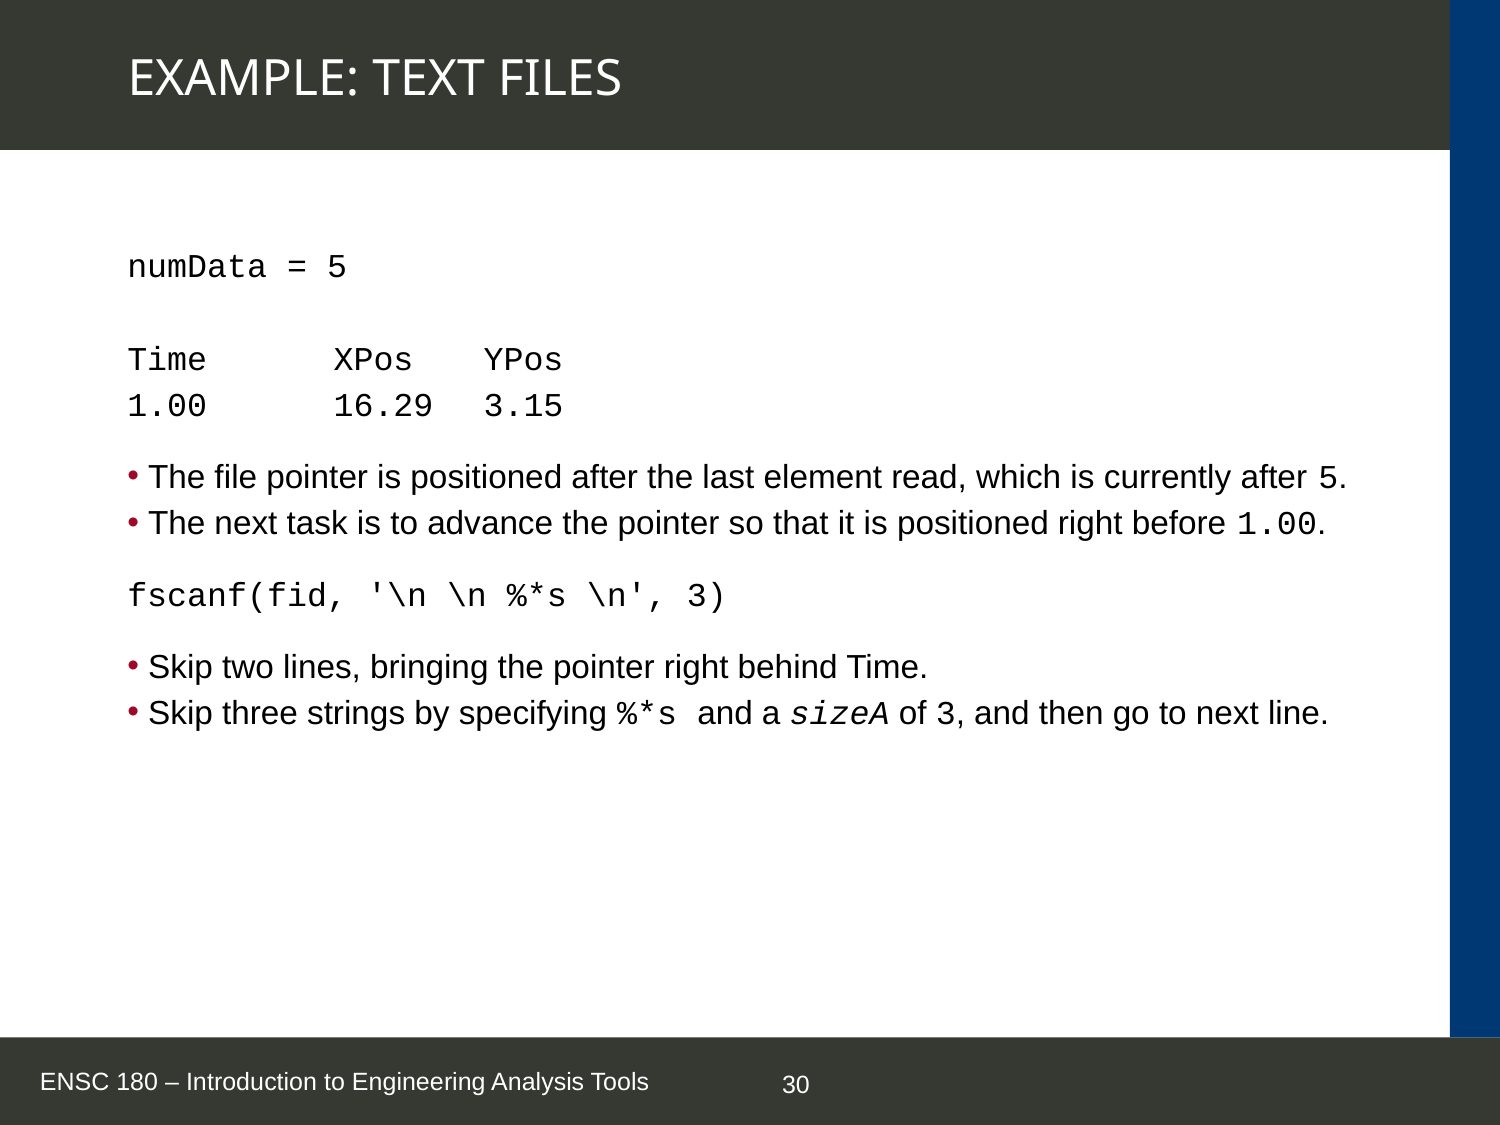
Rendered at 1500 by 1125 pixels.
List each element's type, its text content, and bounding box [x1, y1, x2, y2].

footer ENSC 180 – Introduction to Engineering Analysis Tools [24, 1057, 740, 1113]
title EXAMPLE: TEXT FILES [112, 37, 1450, 138]
list numData = 5 Time XPos YPos 1.00 16.29 3.15 The file pointer is positioned after the last element read, which is currently after 5. The next task is to advance the pointer so that it is positioned right before 1.00. fscanf(fid, '\n \n %*s \n', 3) Skip two lines, bringing the pointer right behind Time. Skip three strings by specifying %*s and a sizeA of 3, and then go to next line. [112, 236, 1433, 1028]
